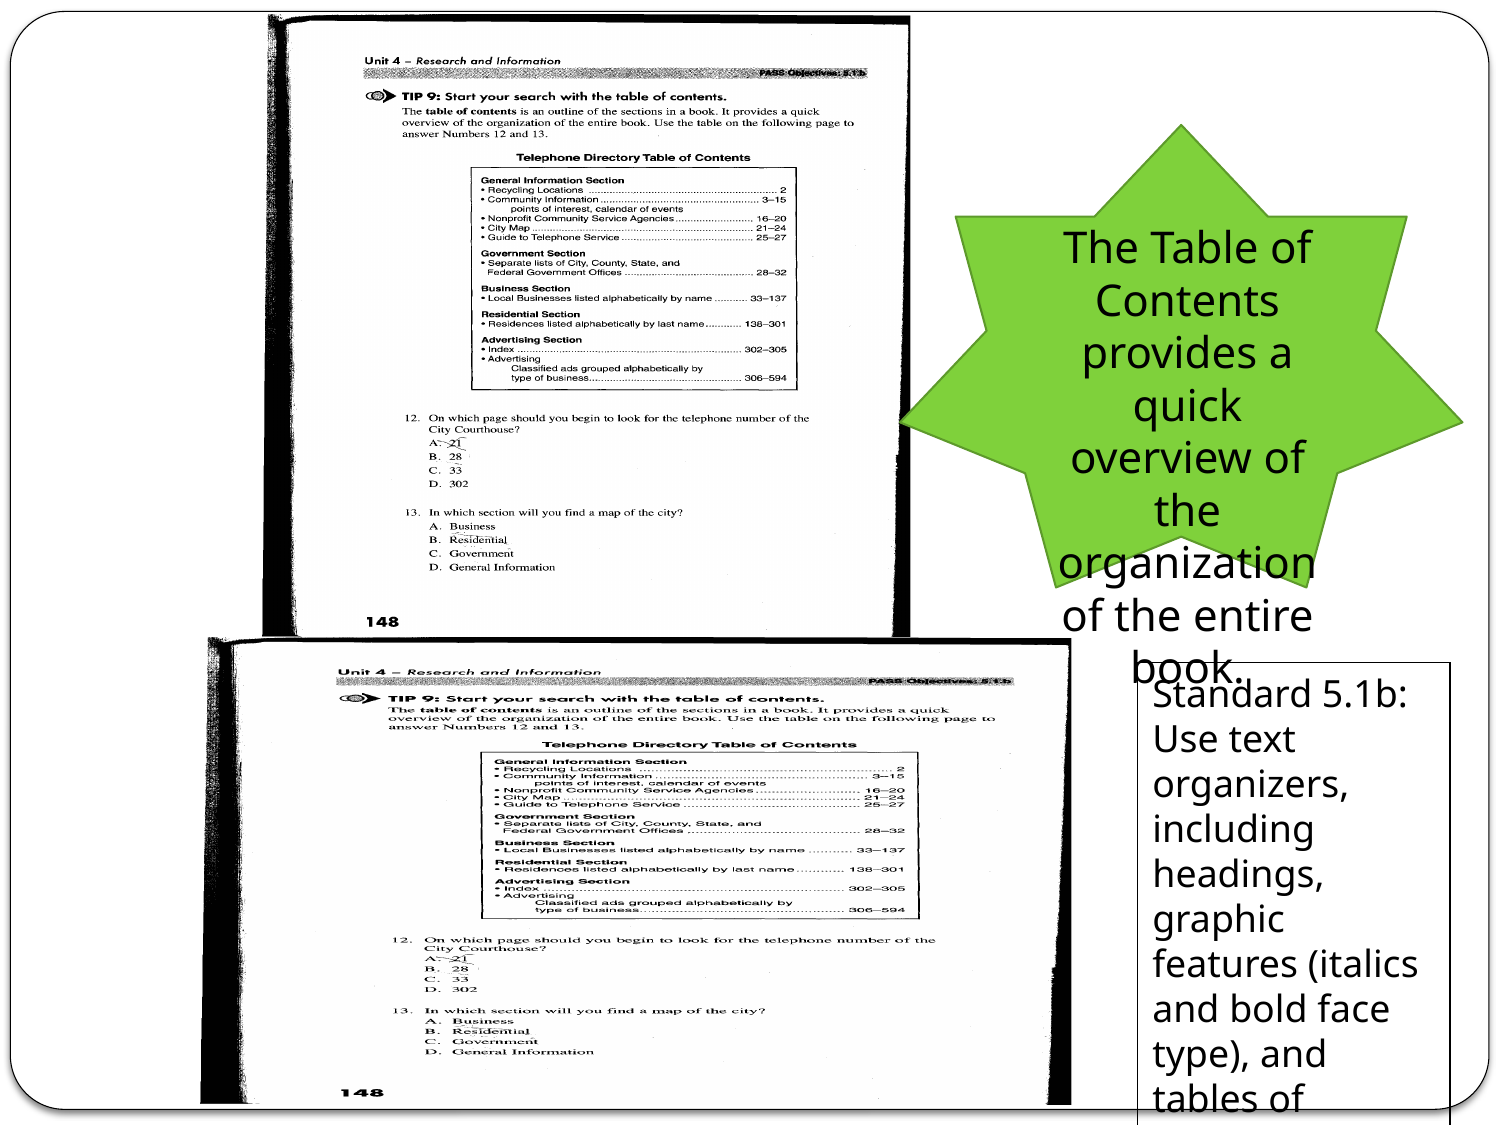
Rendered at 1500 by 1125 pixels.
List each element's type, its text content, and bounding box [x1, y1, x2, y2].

picture [199, 14, 1076, 1105]
text_box [1097, 123, 1265, 212]
text_box [920, 215, 1025, 477]
text_box [1350, 215, 1464, 470]
text_box The Table of Contents provides a quick overview of the organization of the entire book. [1025, 212, 1350, 700]
text_box Standard 5.1b: Use text organizers, including headings, graphic features (italics and bold face type), and tables of contents, to locate and organize information [1137, 662, 1450, 1125]
